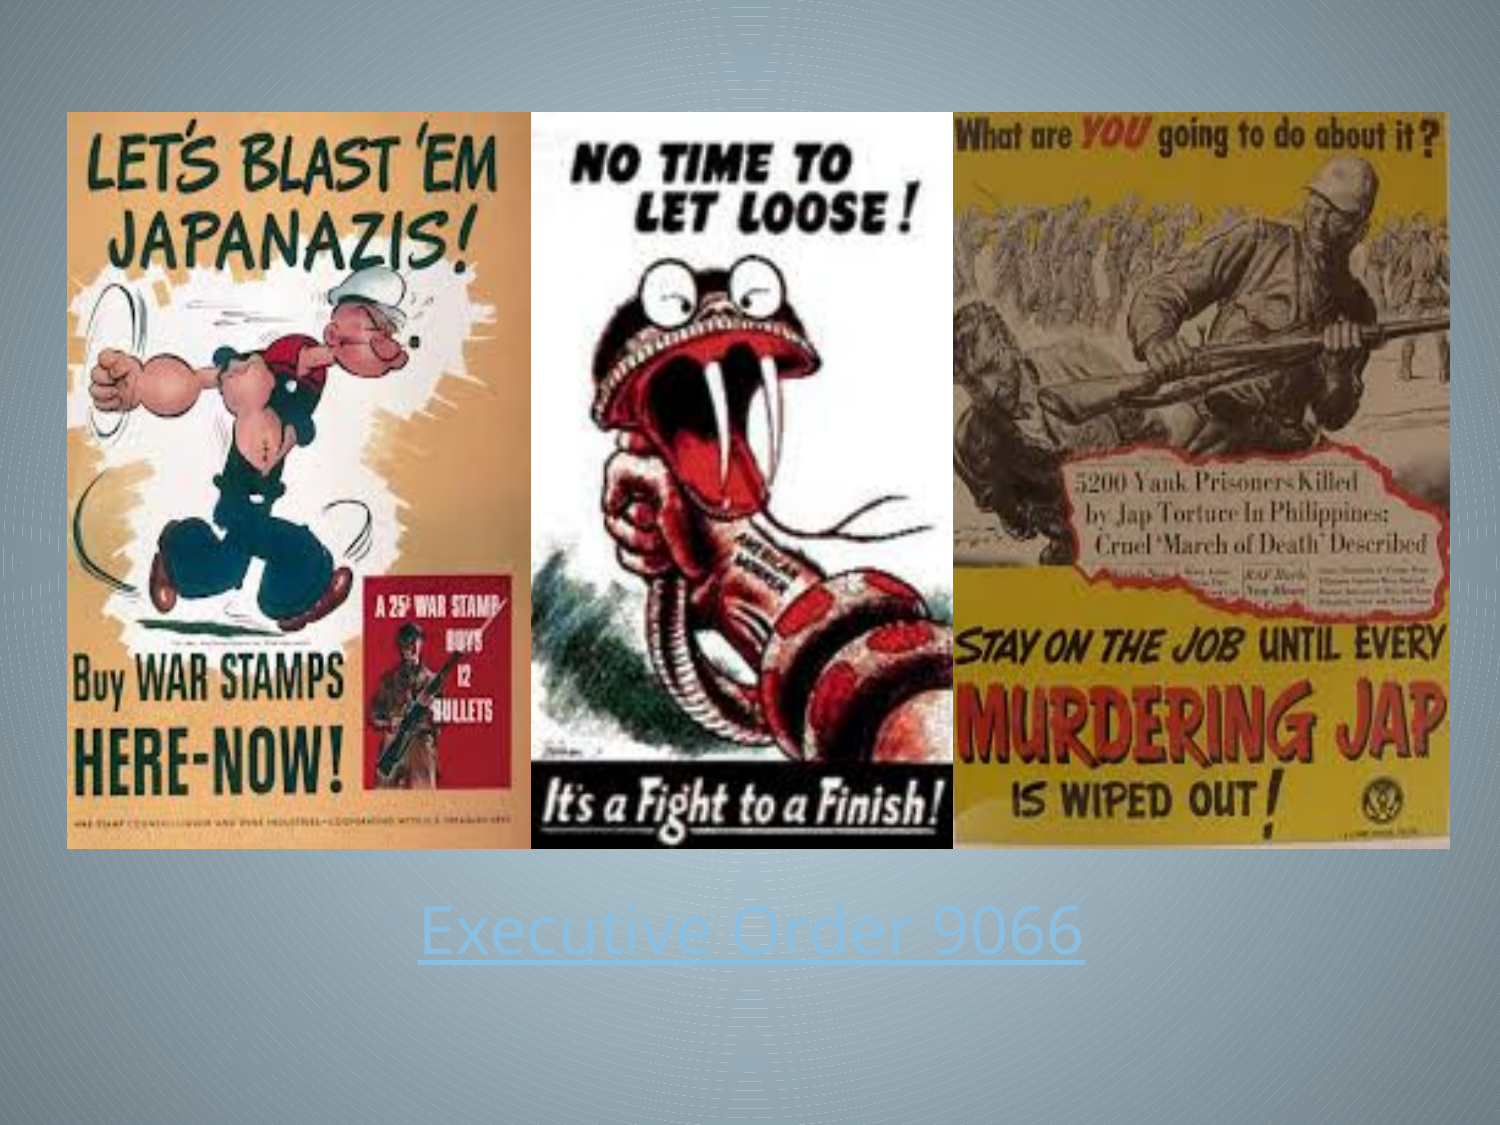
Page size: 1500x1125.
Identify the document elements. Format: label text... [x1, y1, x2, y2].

subtitle Executive Order 9066 [226, 880, 1277, 956]
picture [66, 112, 1451, 850]
